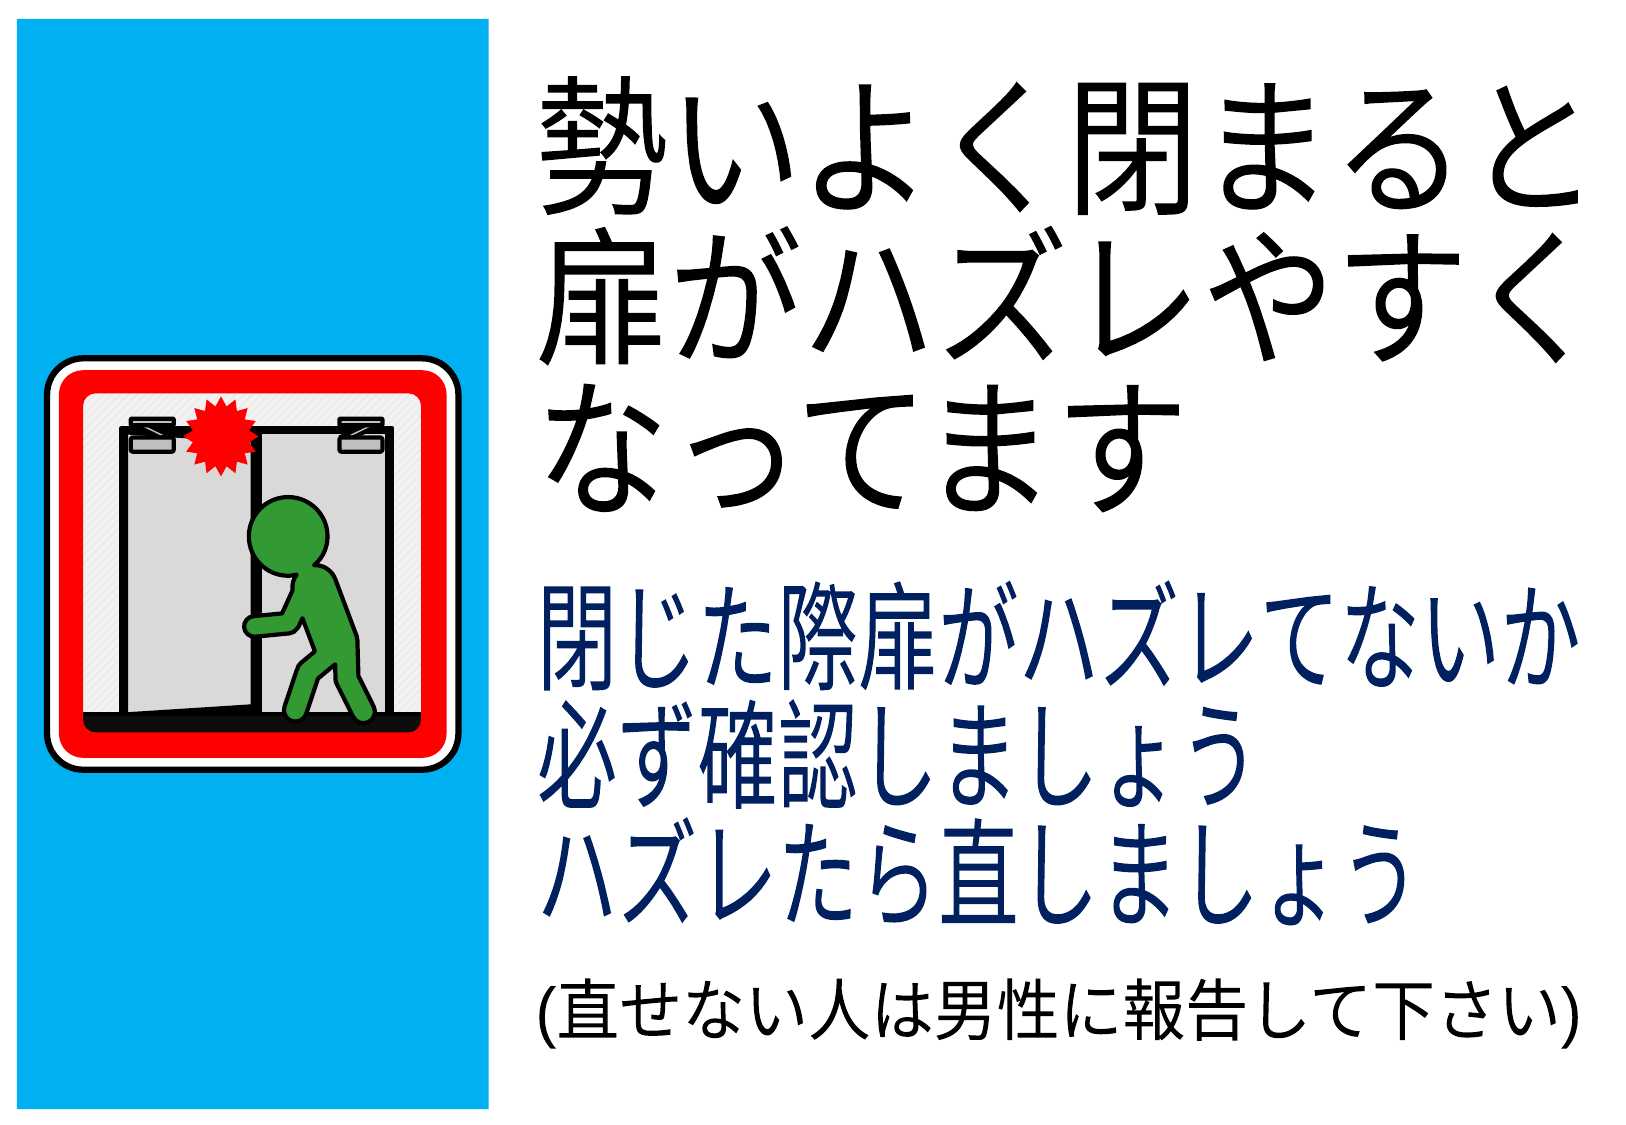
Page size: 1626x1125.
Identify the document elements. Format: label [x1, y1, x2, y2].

text_box [15, 17, 491, 1111]
text_box [46, 358, 459, 770]
text_box [539, 75, 1579, 1049]
